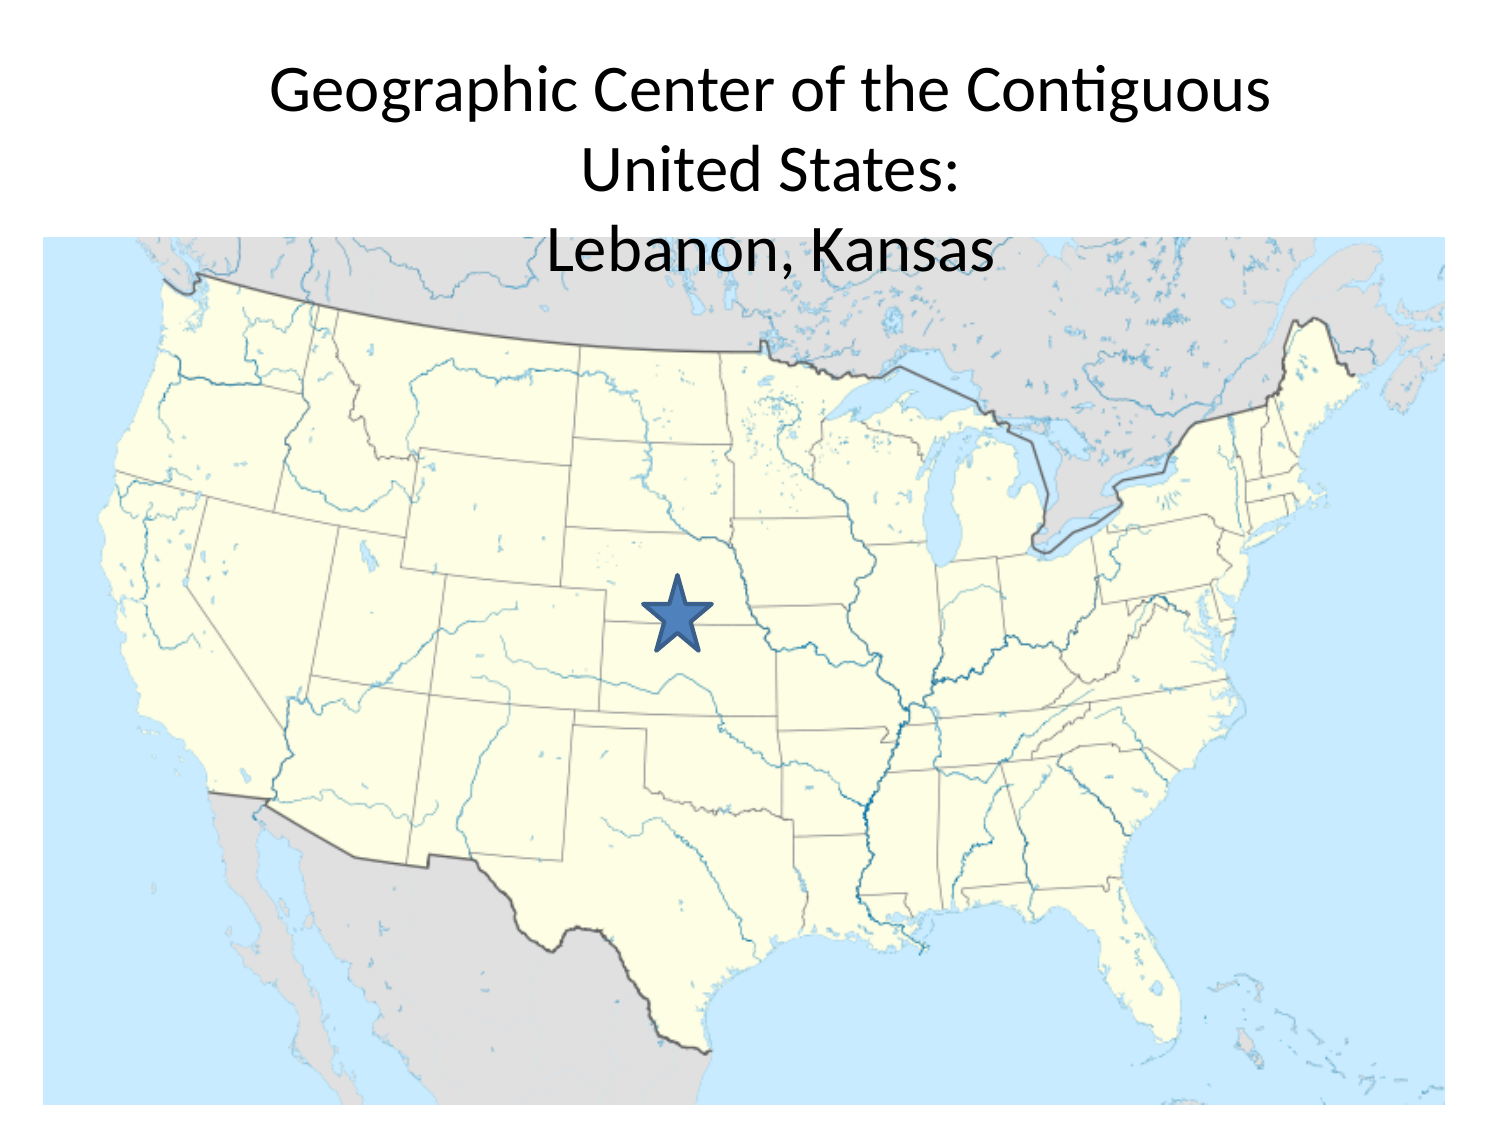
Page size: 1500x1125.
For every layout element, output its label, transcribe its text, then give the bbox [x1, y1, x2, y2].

text_box Geographic Center of the Contiguous United States: Lebanon, Kansas [252, 37, 1290, 236]
picture [42, 237, 1445, 1105]
